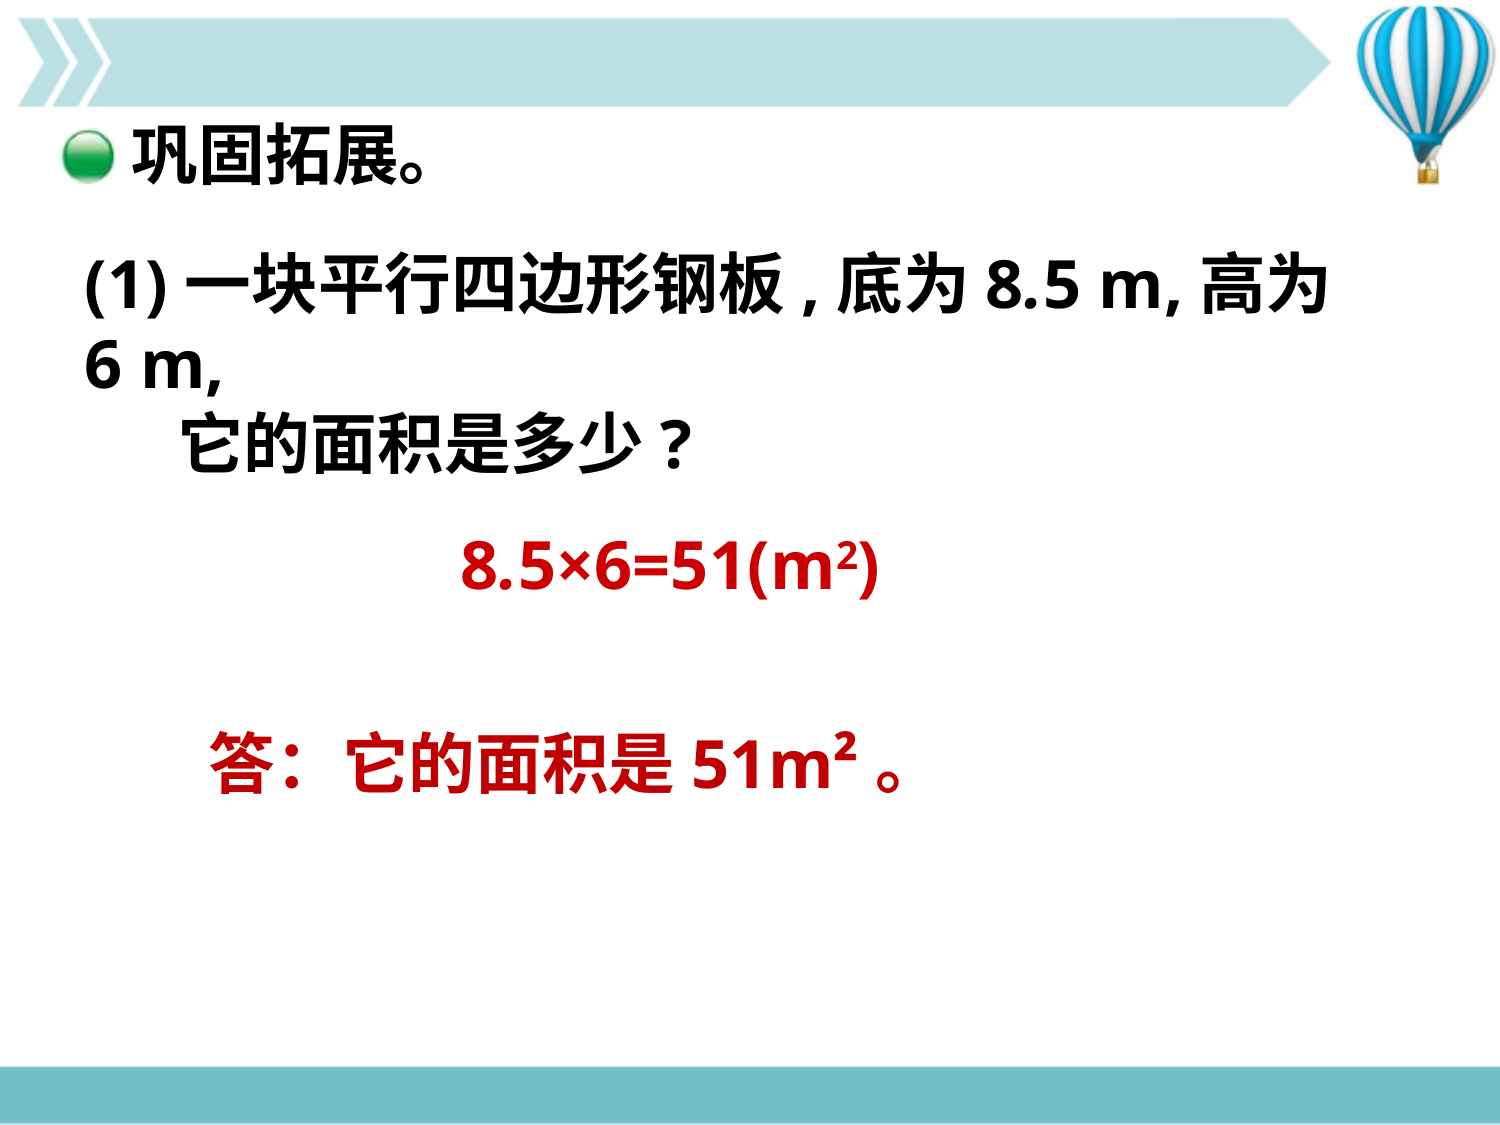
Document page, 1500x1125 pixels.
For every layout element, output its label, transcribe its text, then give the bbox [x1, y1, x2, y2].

text_box (1)一块平行四边形钢板,底为8.5 m,高为6 m, 它的面积是多少? [70, 234, 1360, 489]
picture [0, 0, 1500, 1125]
text_box 答：它的面积是51m²。 [193, 714, 957, 810]
text_box 巩固拓展。 [117, 105, 1500, 201]
text_box 8.5×6=51(m2) [446, 515, 896, 611]
